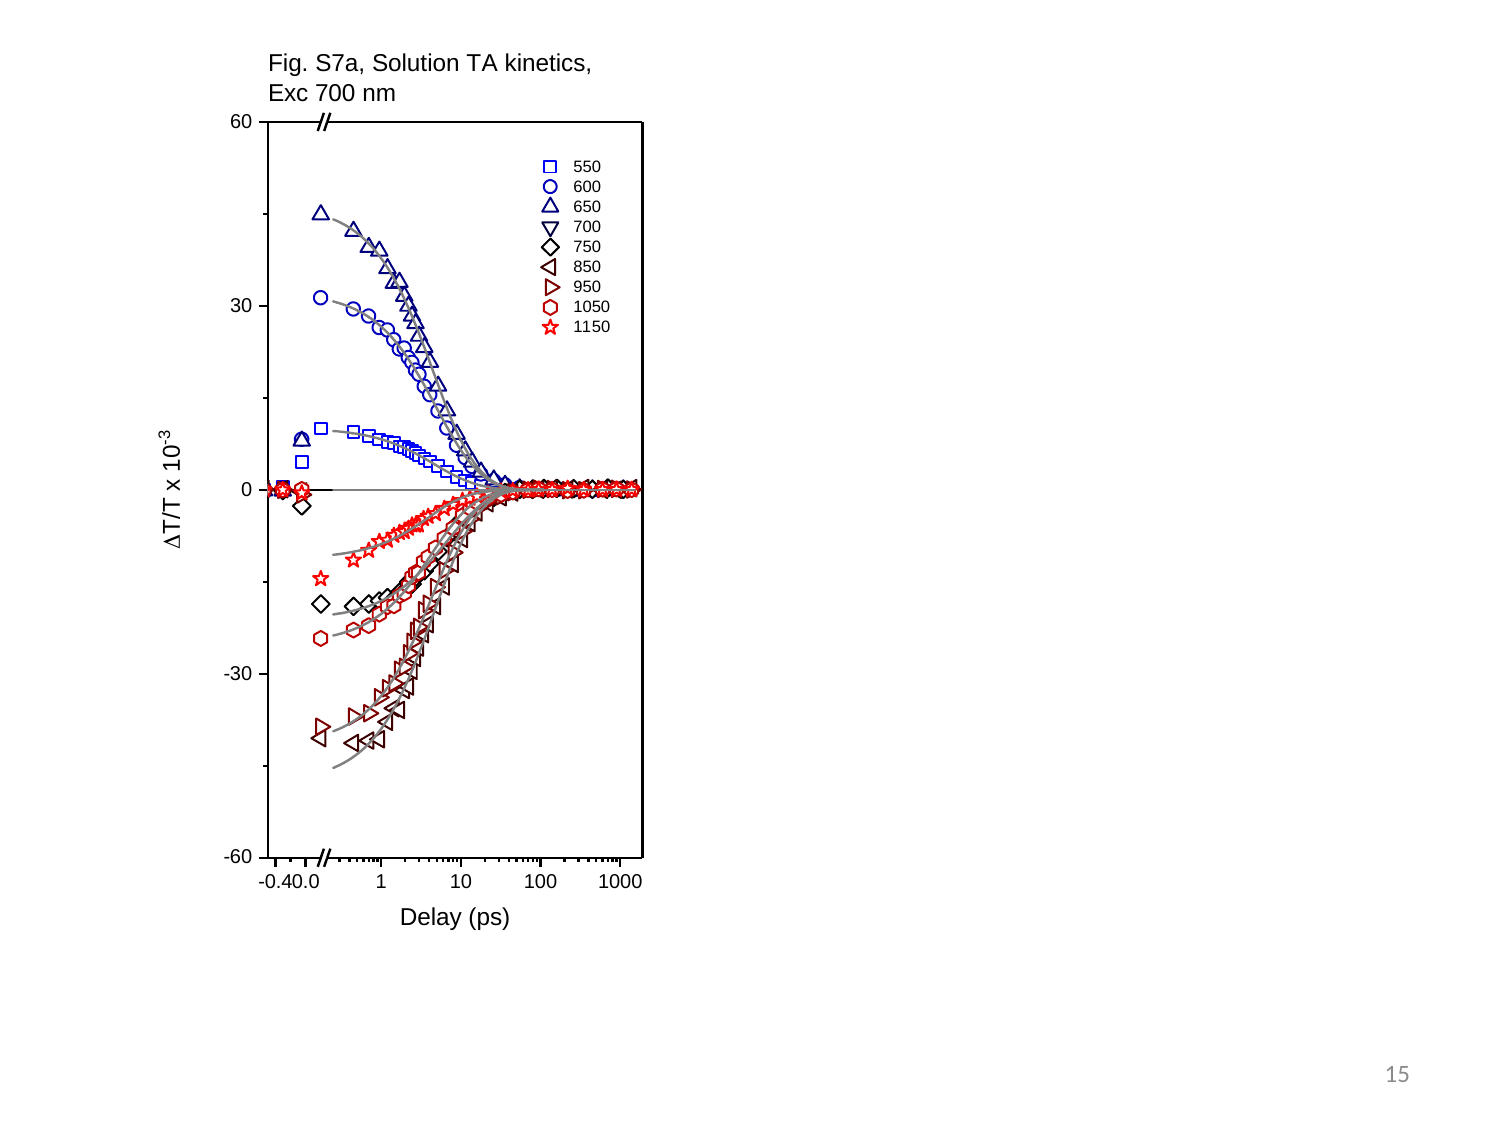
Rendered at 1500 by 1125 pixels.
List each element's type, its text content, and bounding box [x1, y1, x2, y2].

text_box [0, 0, 1500, 1054]
slide_number 15 [1074, 1063, 1425, 1103]
